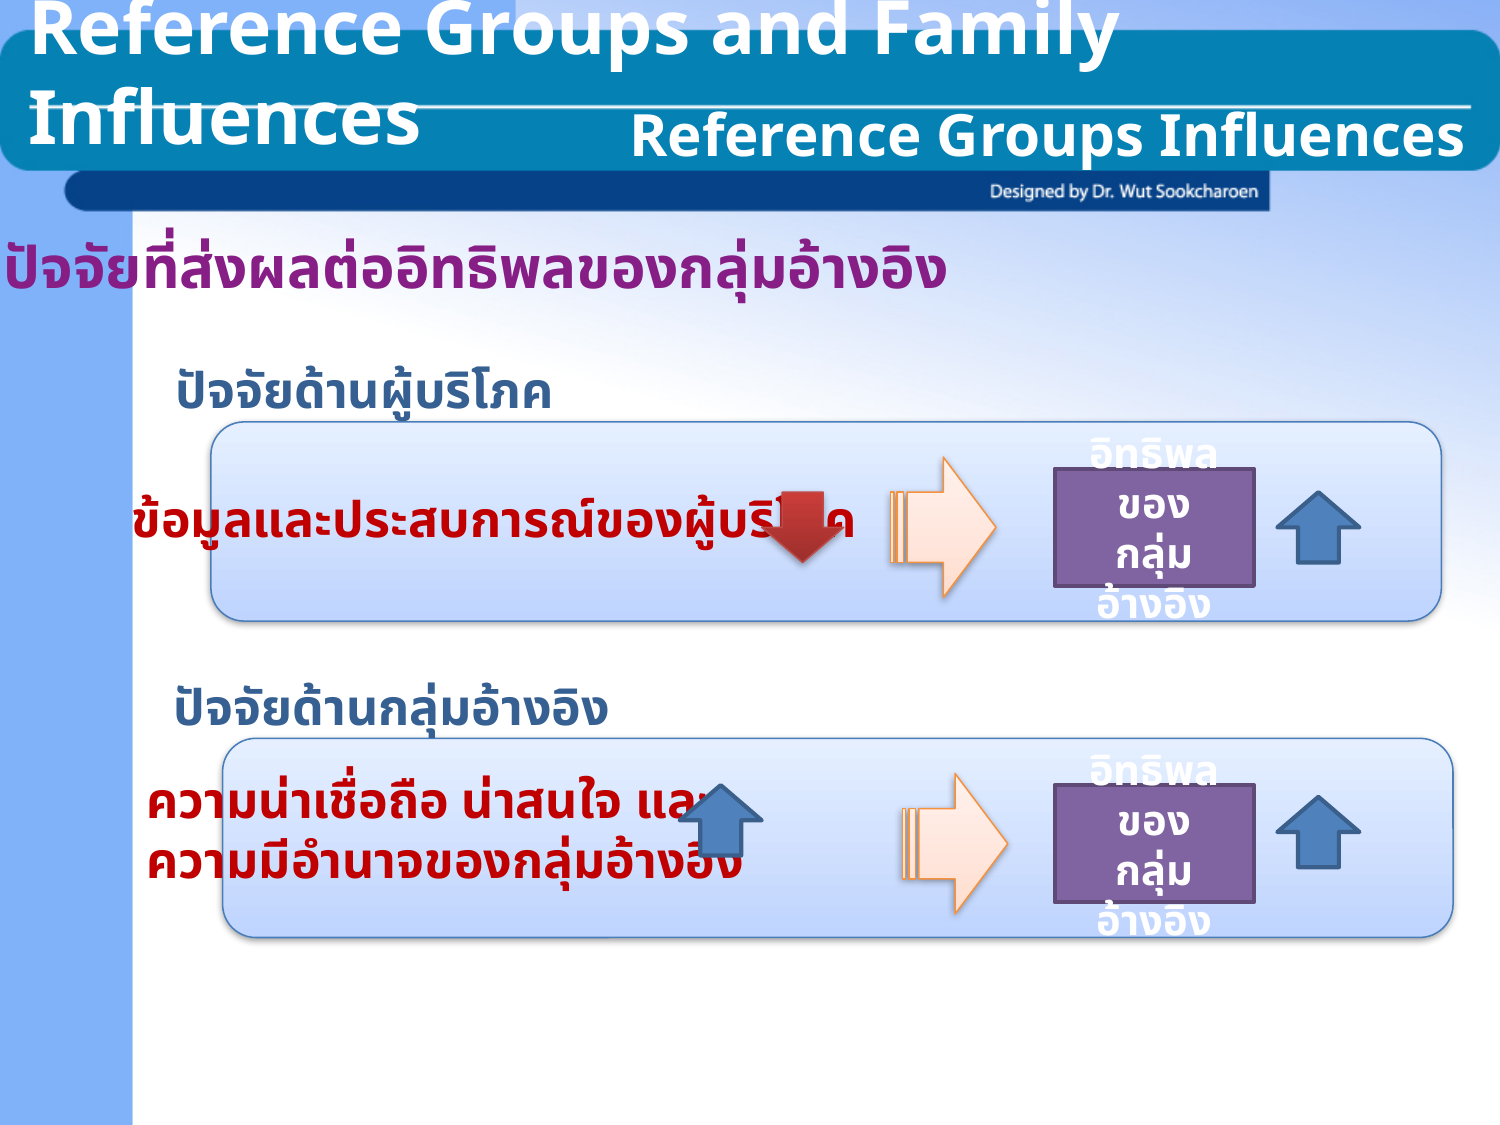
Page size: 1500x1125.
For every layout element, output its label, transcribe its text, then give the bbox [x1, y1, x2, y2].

picture [0, 0, 1500, 54]
text_box [906, 456, 997, 599]
text_box อิทธิพลของ กลุ่มอ้างอิง [1053, 467, 1256, 588]
text_box [1275, 490, 1362, 565]
text_box [221, 737, 1454, 939]
text_box ปัจจัยด้านผู้บริโภค [161, 351, 569, 427]
text_box [896, 491, 904, 563]
text_box [677, 783, 764, 858]
text_box ปัจจัยด้านกลุ่มอ้างอิง [159, 667, 625, 743]
text_box [890, 491, 895, 563]
text_box ปัจจัยที่ส่งผลต่ออิทธิพลของกลุ่มอ้างอิง [0, 222, 964, 308]
text_box [210, 421, 1443, 622]
text_box [902, 808, 906, 880]
picture [0, 146, 1500, 1125]
text_box Reference Groups and Family Influences [13, 32, 1475, 107]
picture [31, 136, 37, 143]
text_box อิทธิพลของ กลุ่มอ้างอิง [1053, 783, 1256, 904]
text_box ความน่าเชื่อถือ น่าสนใจ และ ความมีอำนาจของกลุ่มอ้างอิง [132, 761, 759, 897]
text_box [760, 491, 845, 564]
text_box Reference Groups Influences [37, 108, 1481, 172]
text_box [918, 772, 1009, 915]
text_box [1275, 795, 1362, 870]
text_box [908, 808, 916, 880]
text_box ข้อมูลและประสบการณ์ของผู้บริโภค [116, 480, 873, 556]
